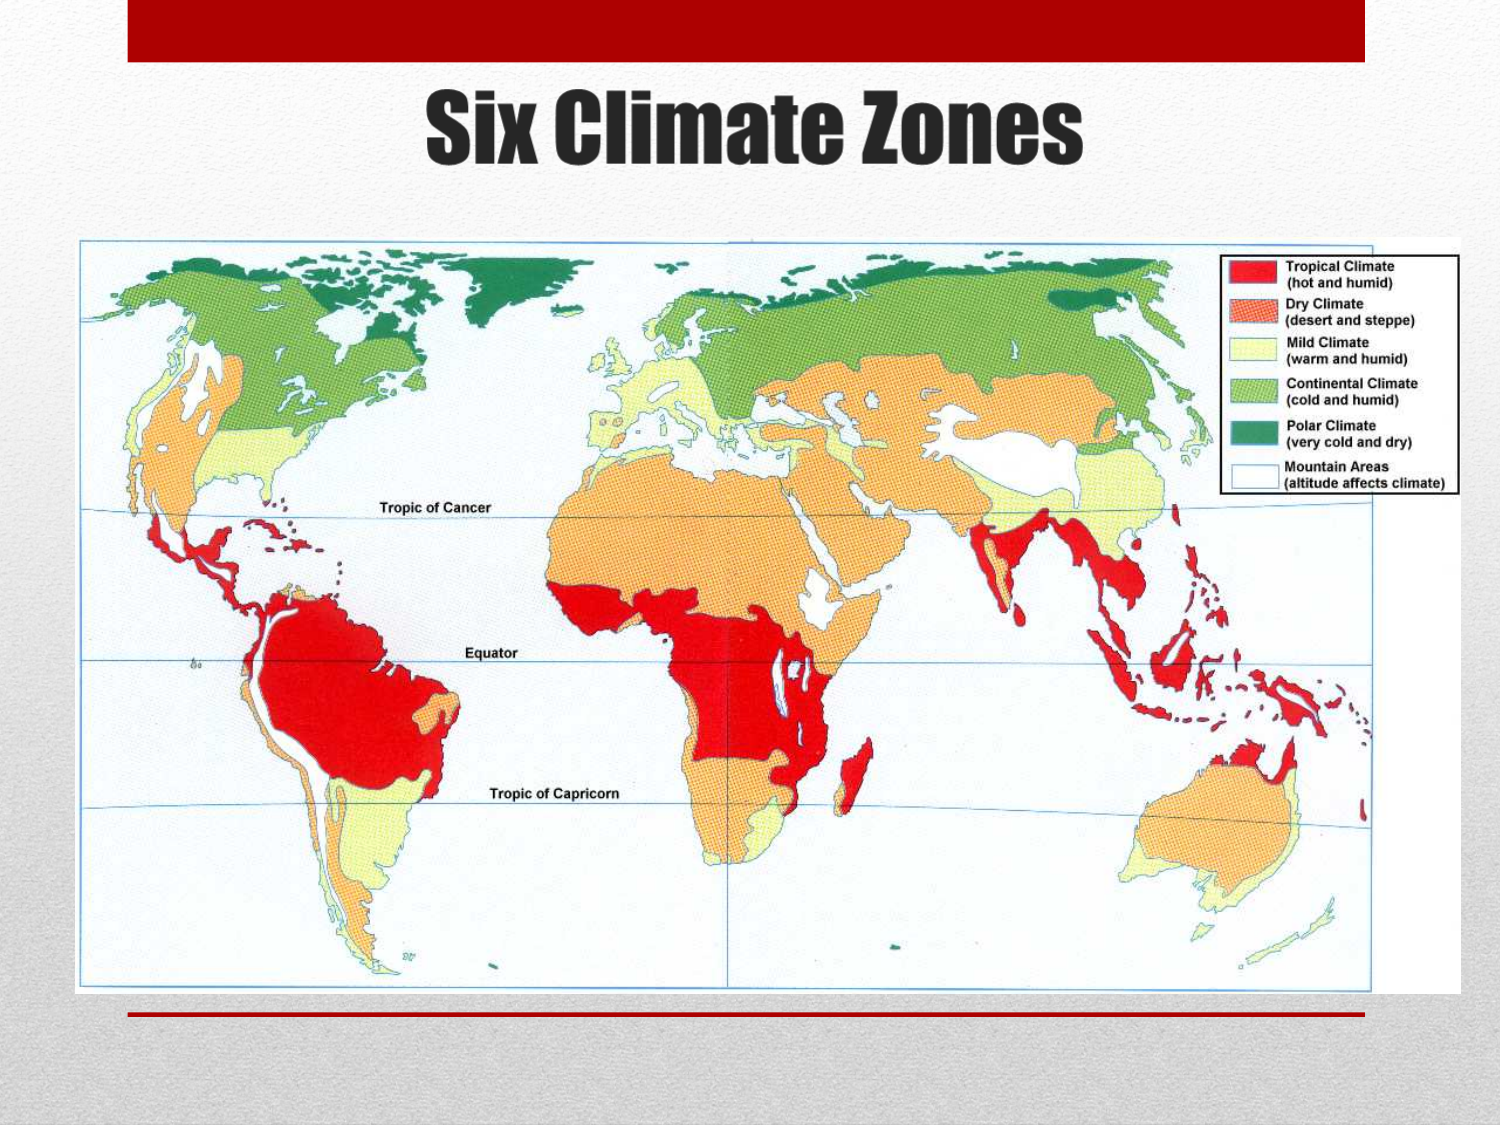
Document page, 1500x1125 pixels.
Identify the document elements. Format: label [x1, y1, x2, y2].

picture [74, 44, 1462, 995]
